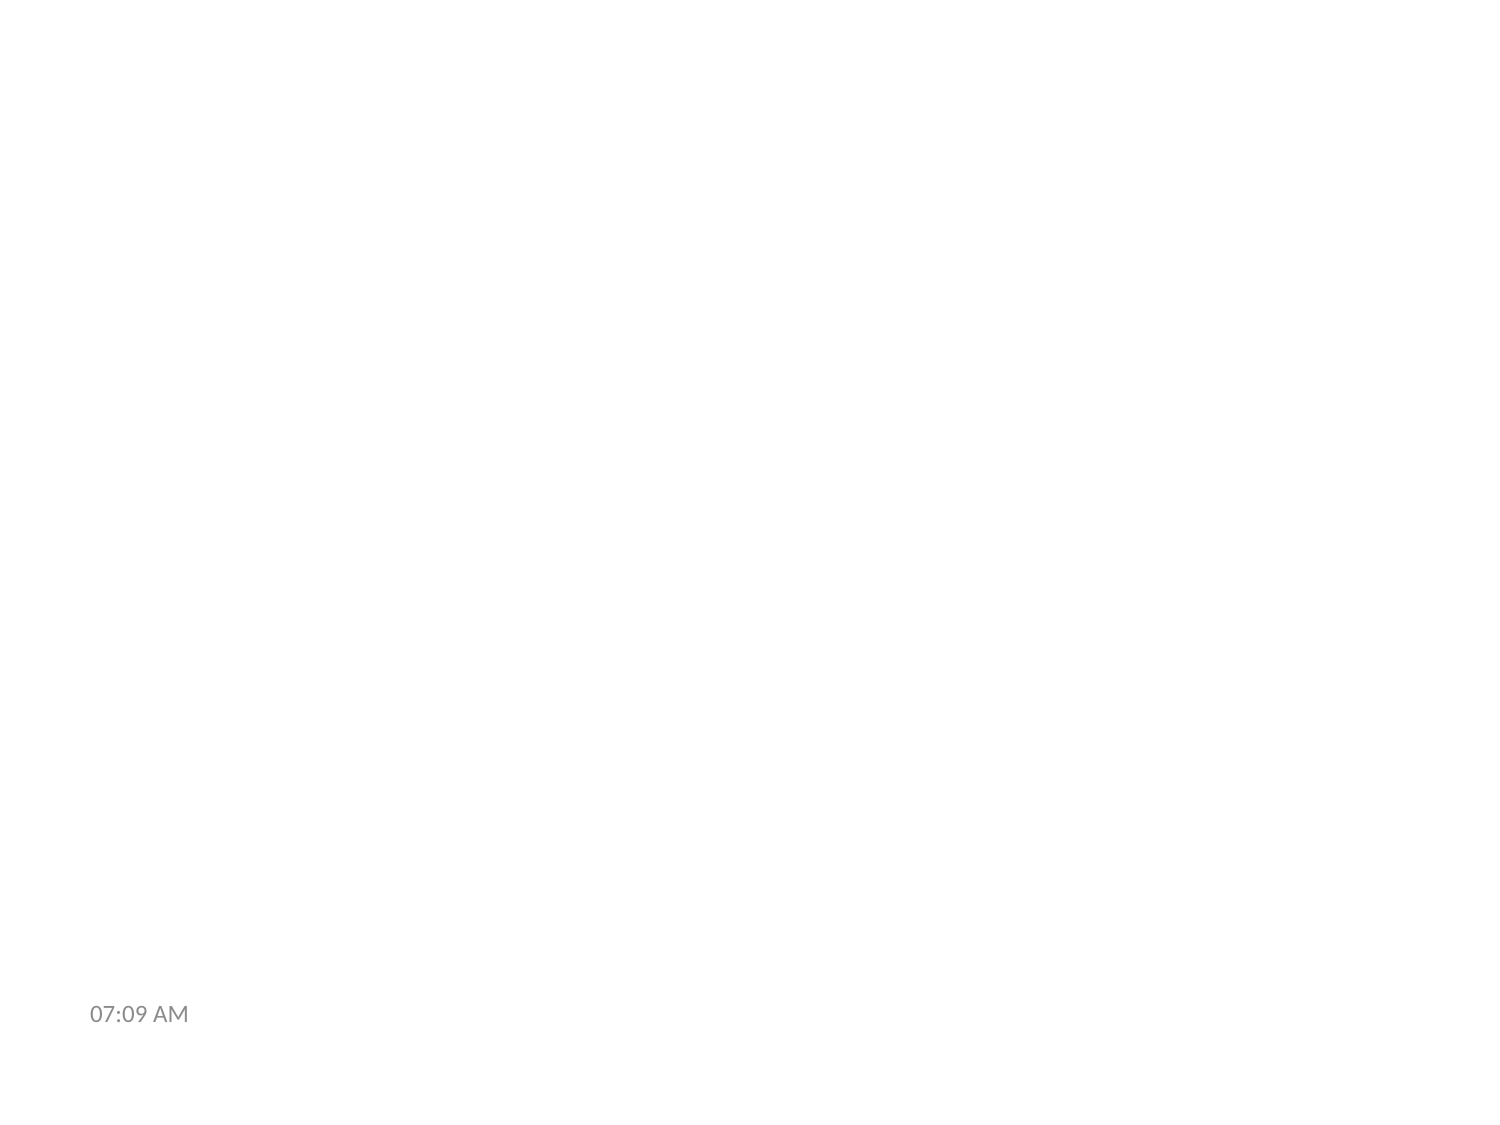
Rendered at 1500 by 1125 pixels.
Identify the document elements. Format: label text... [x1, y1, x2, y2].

text_box 3:35 PM [75, 982, 425, 1043]
